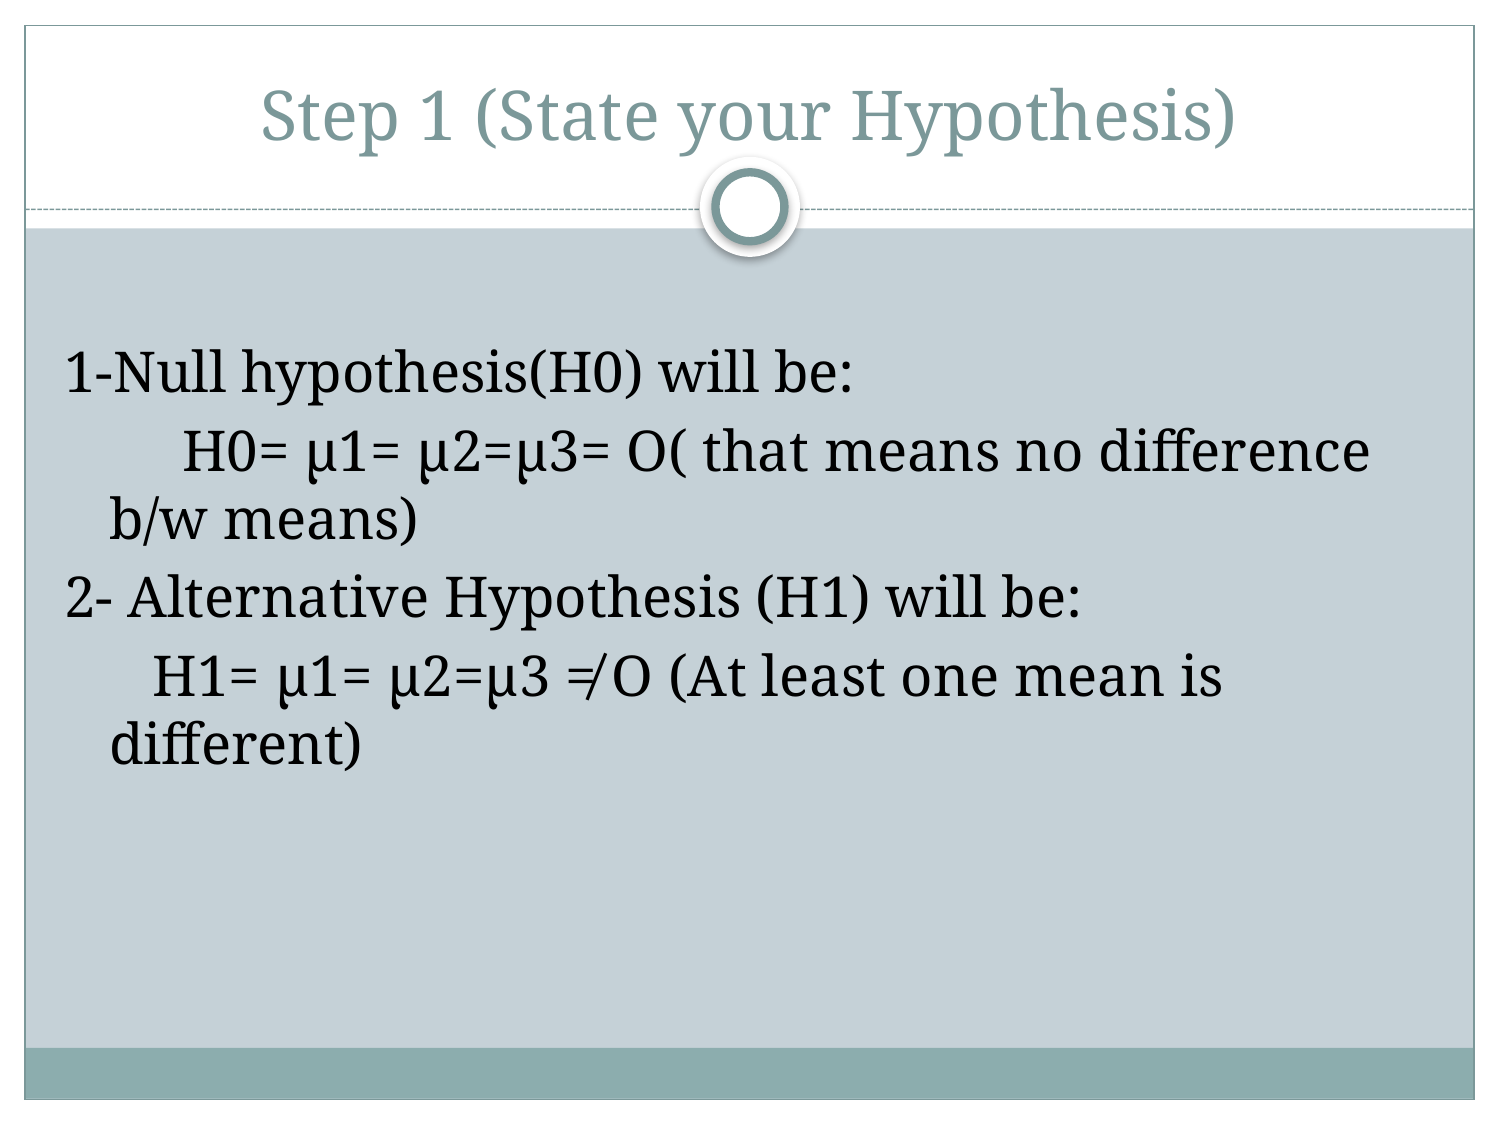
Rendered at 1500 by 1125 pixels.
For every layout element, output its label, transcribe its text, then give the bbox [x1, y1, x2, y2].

title Step 1 (State your Hypothesis) [49, 37, 1450, 162]
list 1-Null hypothesis(H0) will be: H0= μ1= μ2=μ3= O( that means no difference b/w means) 2- Alternative Hypothesis (H1) will be: H1= μ1= μ2=μ3 ≠ O (At least one mean is different) [49, 250, 1445, 1001]
